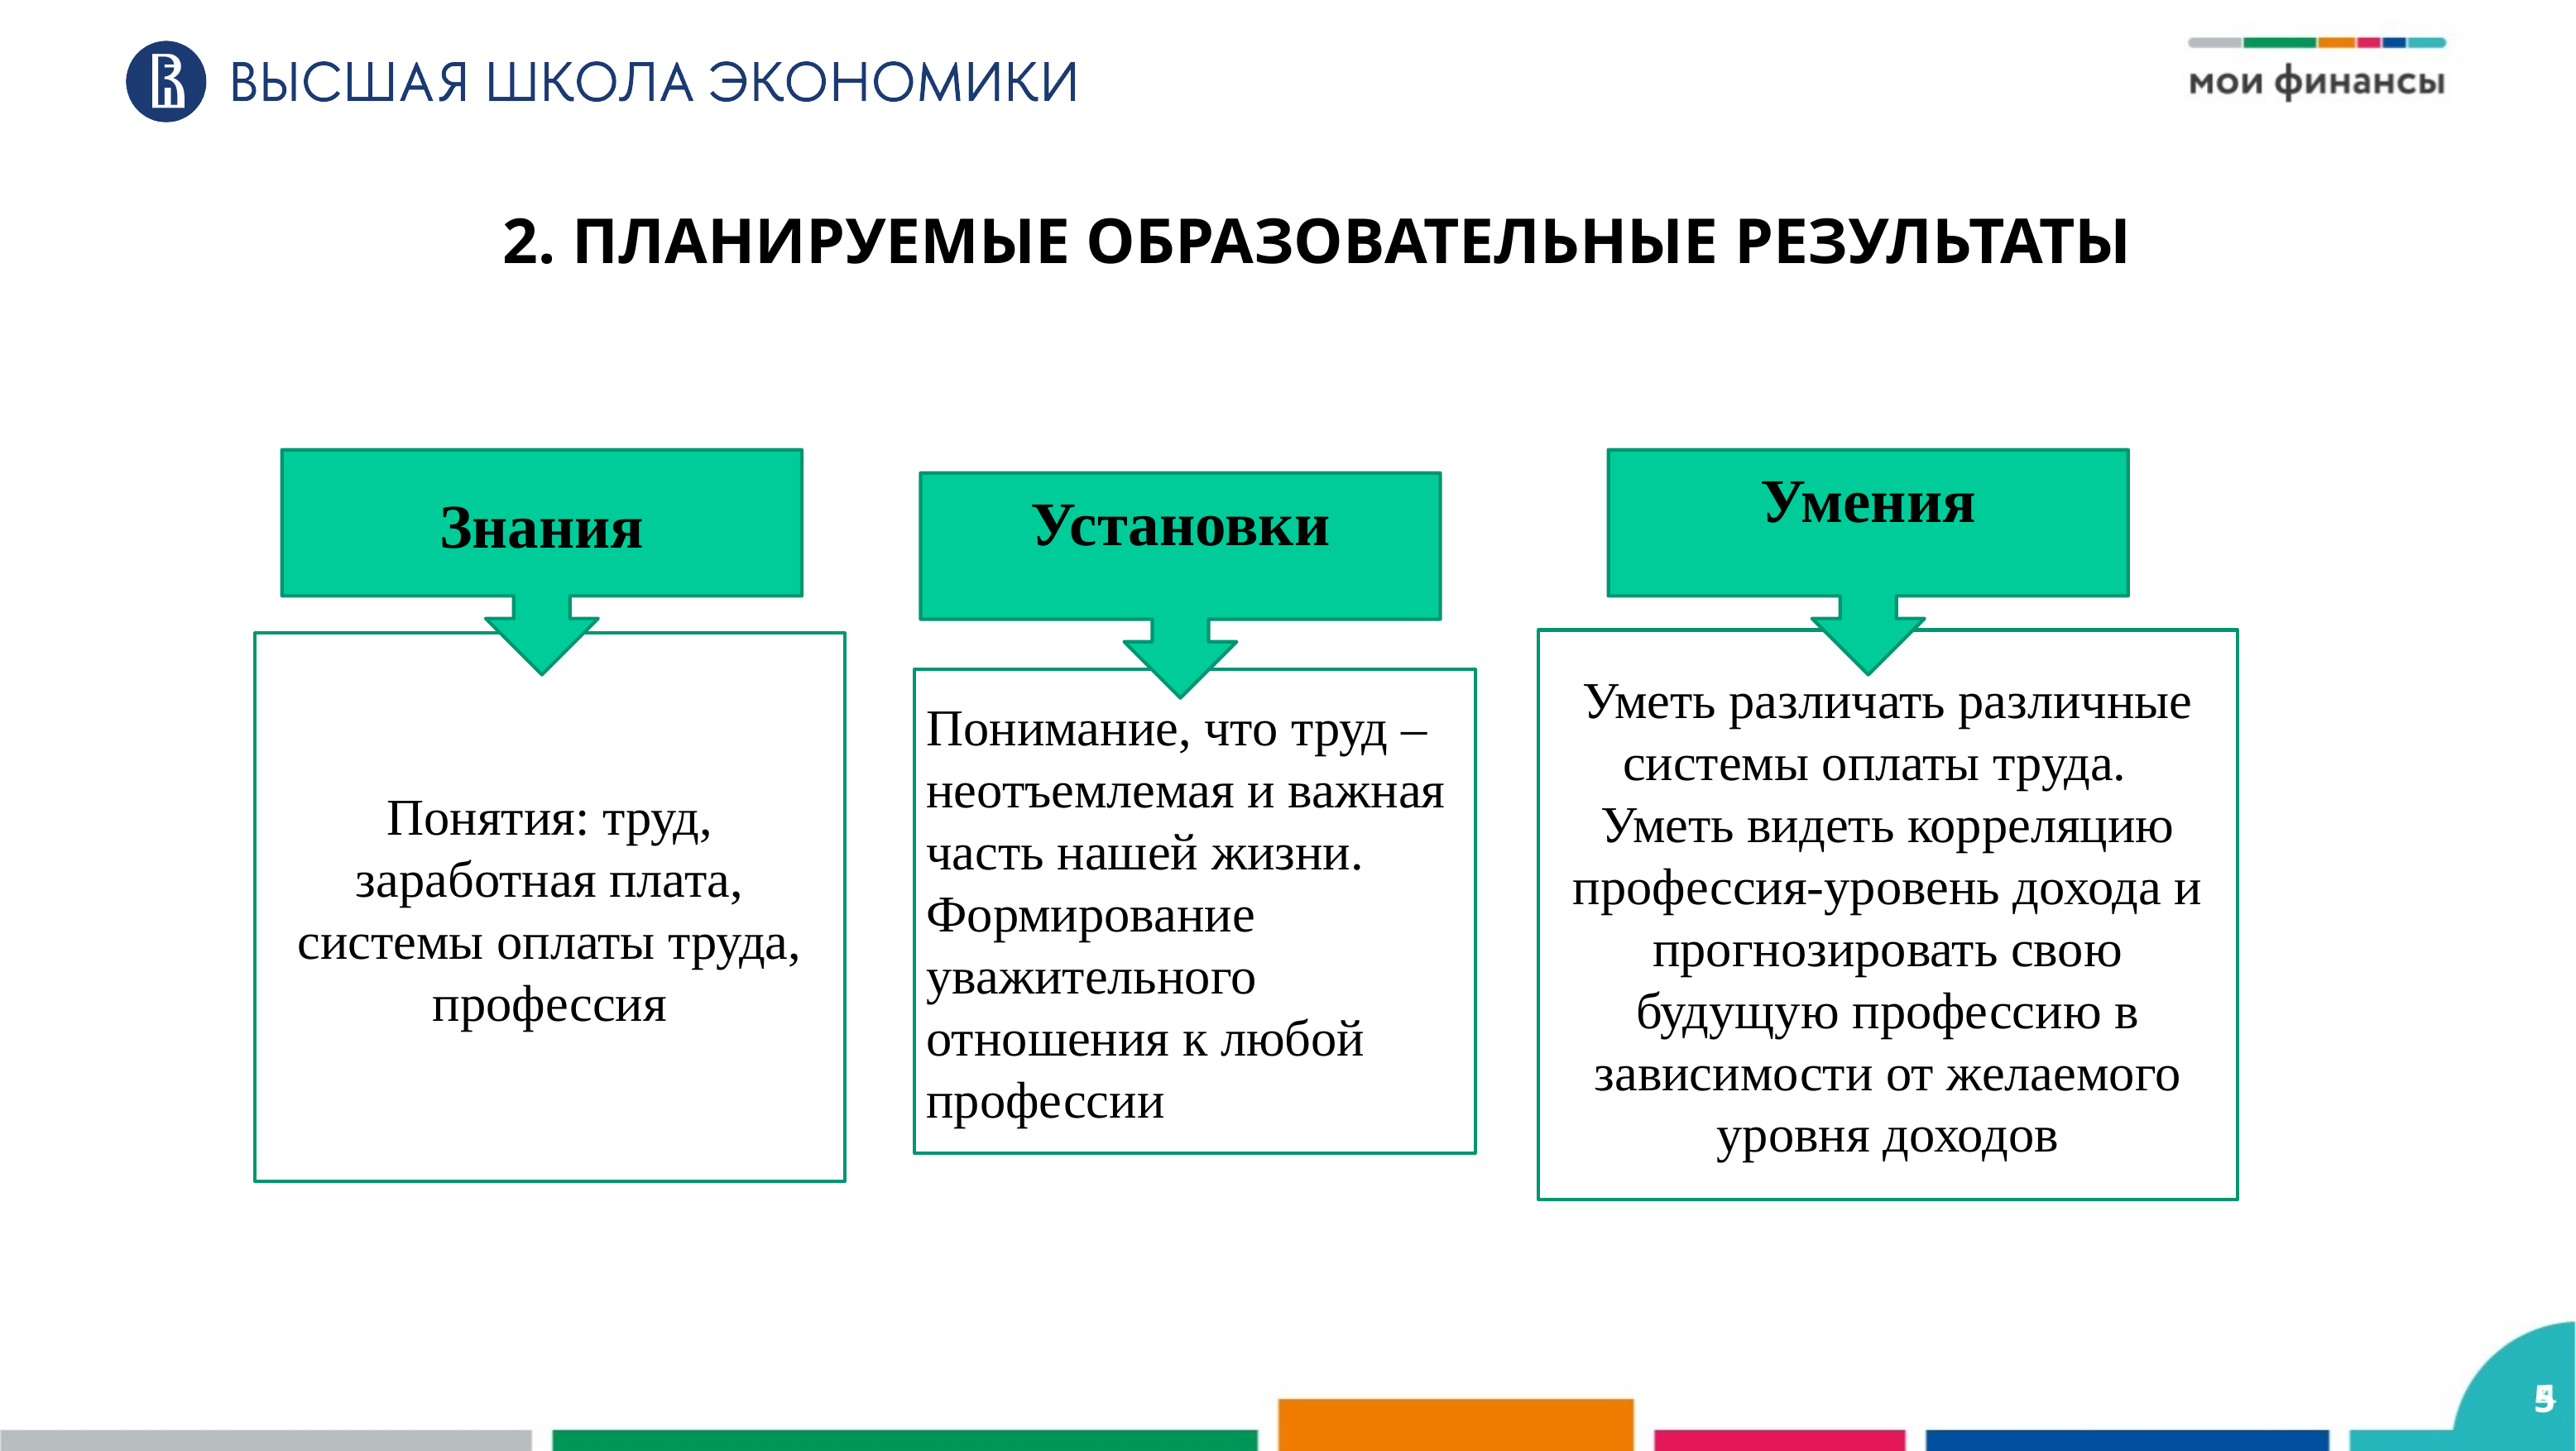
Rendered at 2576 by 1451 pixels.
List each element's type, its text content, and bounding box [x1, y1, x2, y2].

text_box Установки [919, 471, 1442, 700]
text_box Знания [280, 448, 804, 677]
text_box Умения [1606, 448, 2130, 677]
text_box 2. ПЛАНИРУЕМЫЕ ОБРАЗОВАТЕЛЬНЫЕ РЕЗУЛЬТАТЫ [44, 192, 2576, 361]
slide_number 5 [2470, 1365, 2576, 1430]
text_box Понятия: труд, заработная плата, системы оплаты труда, профессия [253, 631, 847, 1183]
text_box Уметь различать различные системы оплаты труда. Уметь видеть корреляцию профессия-уровень дохода и прогнозировать свою будущую профессию в зависимости от желаемого уровня доходов [1537, 628, 2239, 1201]
text_box Понимание, что труд – неотъемлемая и важная часть нашей жизни. Формирование уважительного отношения к любой профессии [913, 668, 1477, 1155]
picture [0, 0, 2576, 1451]
